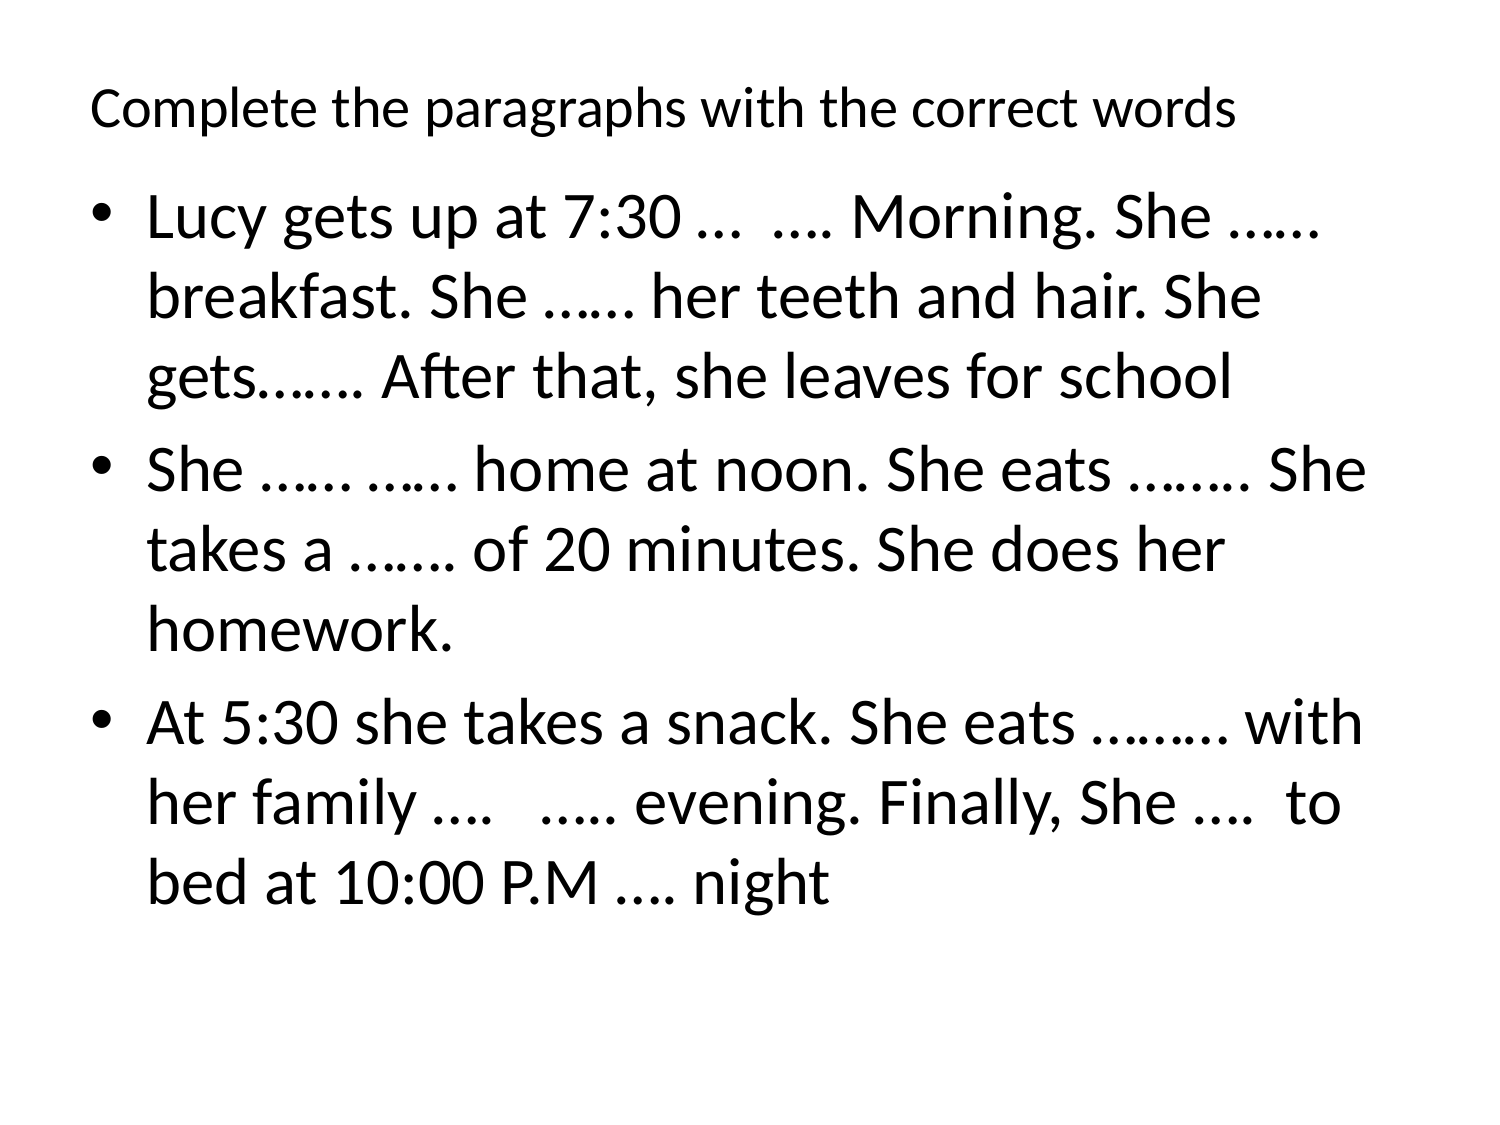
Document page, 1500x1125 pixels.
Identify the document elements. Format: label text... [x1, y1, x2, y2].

title Complete the paragraphs with the correct words [75, 45, 1425, 164]
list Lucy gets up at 7:30 … …. Morning. She …… breakfast. She …… her teeth and hair. She gets……. After that, she leaves for school She …… …… home at noon. She eats …….. She takes a ……. of 20 minutes. She does her homework. At 5:30 she takes a snack. She eats ……… with her family …. ….. evening. Finally, She …. to bed at 10:00 P.M …. night [75, 164, 1425, 1005]
